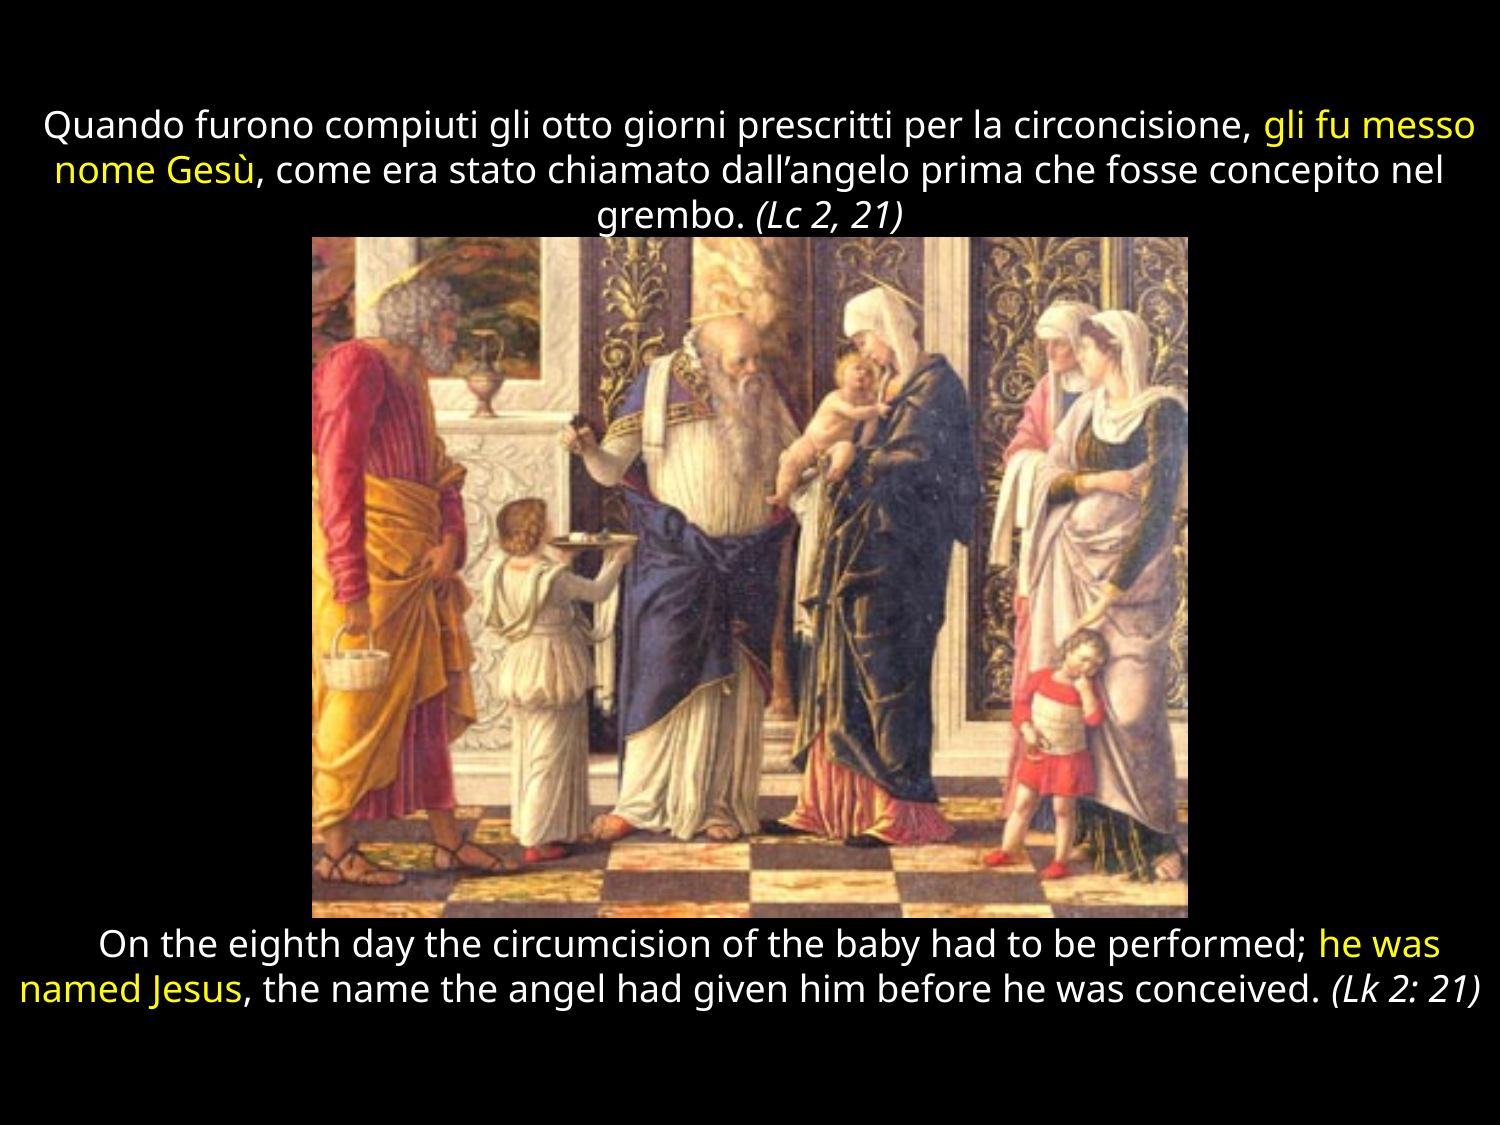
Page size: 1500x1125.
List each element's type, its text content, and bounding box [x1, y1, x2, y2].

picture [312, 237, 1188, 918]
title Quando furono compiuti gli otto giorni prescritti per la circoncisione, gli fu messo nome Gesù, come era stato chiamato dall’angelo prima che fosse concepito nel grembo. (Lc 2, 21) [0, 75, 1500, 263]
text_box On the eighth day the circumcision of the baby had to be performed; he was named Jesus, the name the angel had given him before he was conceived. (Lk 2: 21) [0, 912, 1500, 1018]
